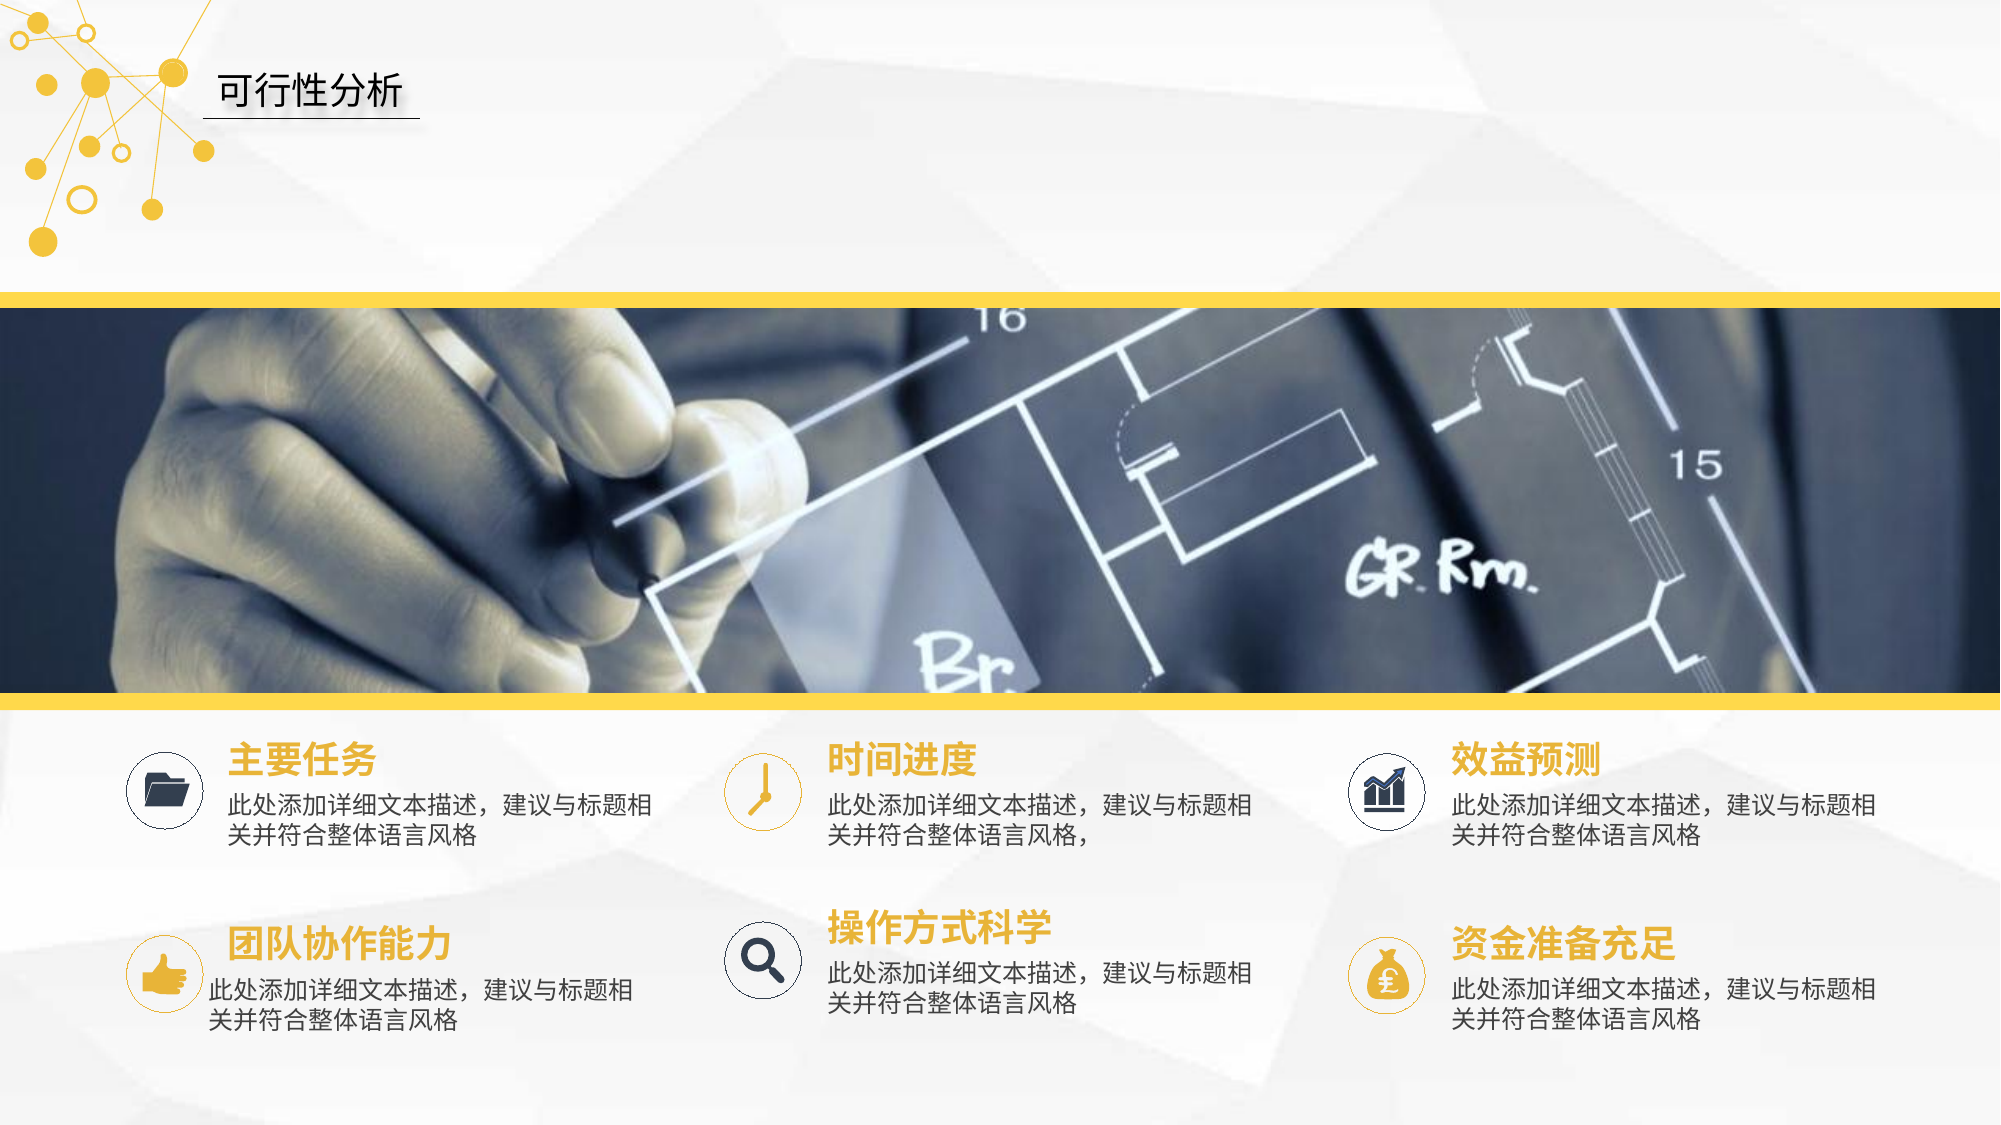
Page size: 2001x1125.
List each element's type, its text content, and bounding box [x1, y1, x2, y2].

text_box 可行性分析 [216, 59, 420, 118]
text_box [126, 912, 653, 1043]
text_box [724, 728, 1272, 859]
picture [0, 0, 2001, 1125]
text_box [0, 291, 2000, 308]
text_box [1348, 728, 1896, 859]
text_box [0, 0, 216, 256]
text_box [724, 896, 1272, 1027]
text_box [1348, 912, 1896, 1042]
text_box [126, 728, 672, 859]
text_box [0, 693, 2000, 711]
